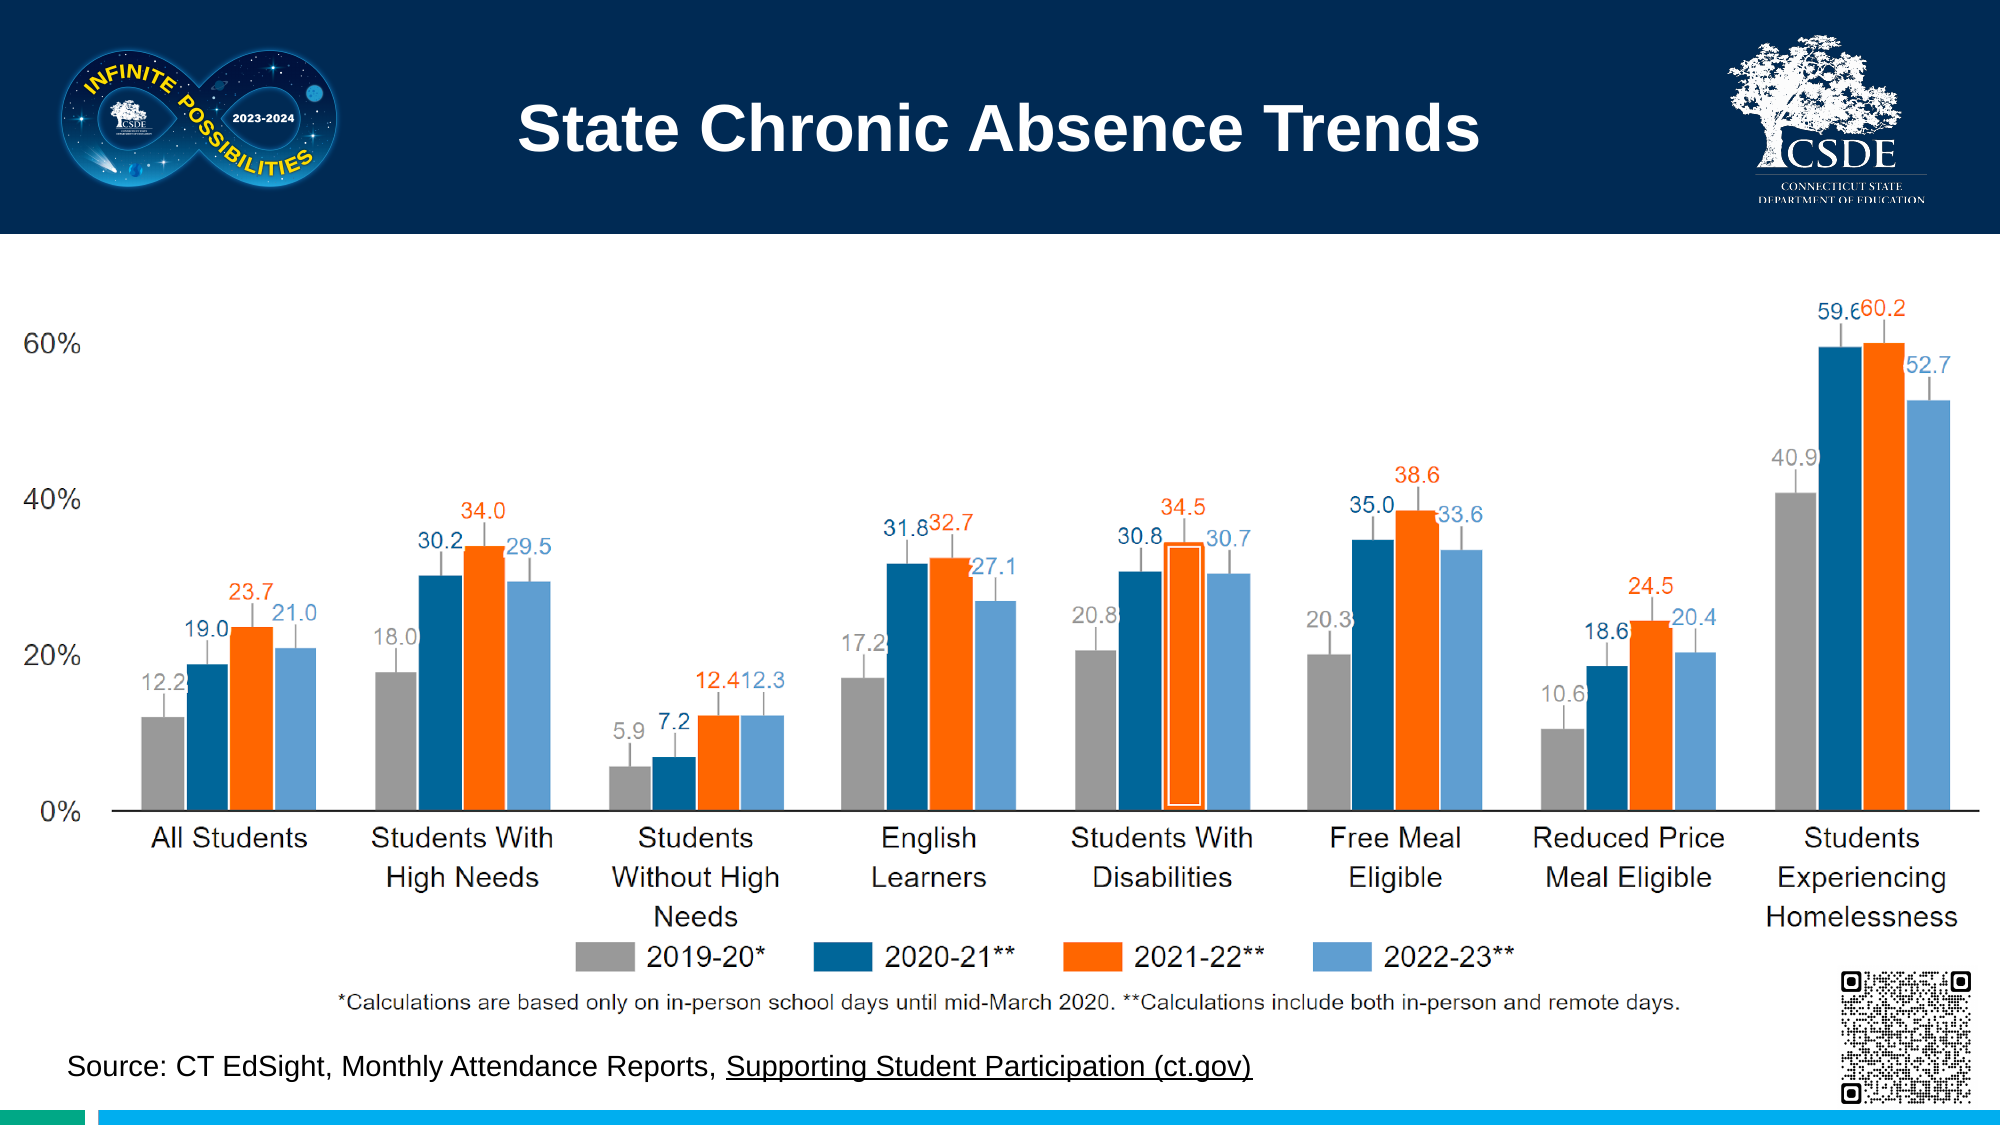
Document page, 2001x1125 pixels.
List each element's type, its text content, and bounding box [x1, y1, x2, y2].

picture [1727, 34, 1927, 203]
text_box [0, 0, 2000, 234]
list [53, 42, 346, 196]
picture [0, 276, 2000, 1109]
title State Chronic Absence Trends [92, 32, 1908, 219]
text_box Source: CT EdSight, Monthly Attendance Reports, Supporting Student Participation (ct.gov) [46, 1037, 1279, 1093]
